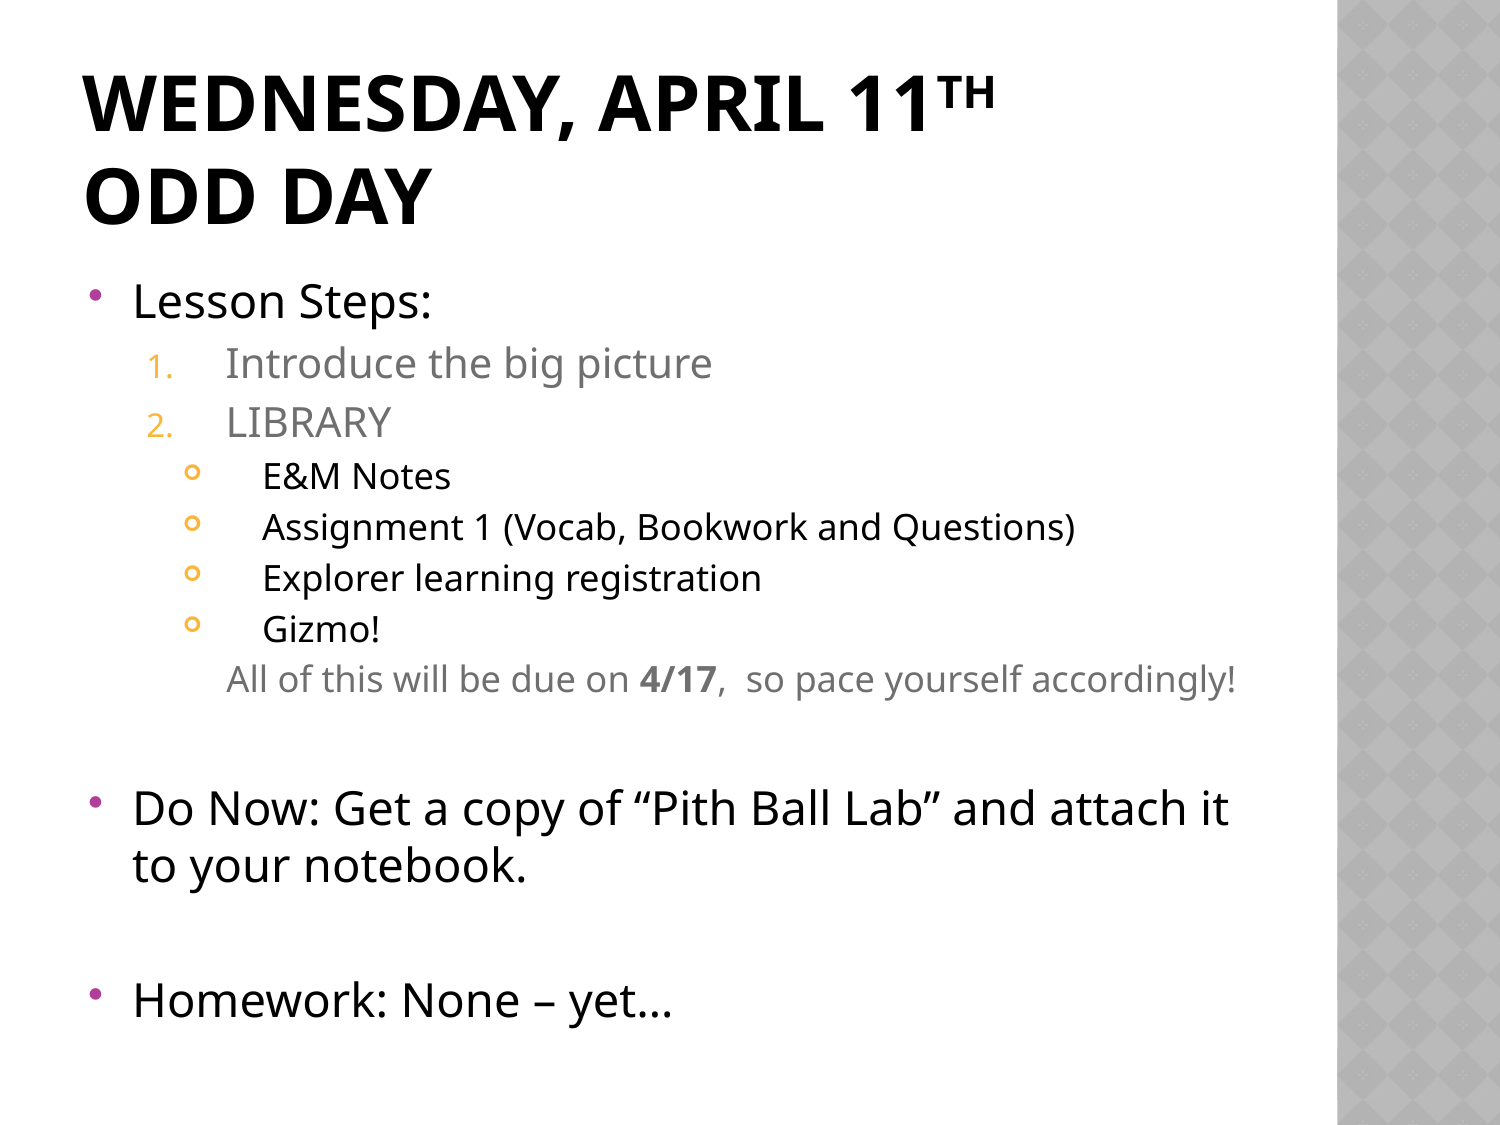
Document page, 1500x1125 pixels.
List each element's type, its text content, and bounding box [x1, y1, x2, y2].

list Lesson Steps: Introduce the big picture LIBRARY E&M Notes Assignment 1 (Vocab, Bookwork and Questions) Explorer learning registration Gizmo! All of this will be due on 4/17, so pace yourself accordingly! Do Now: Get a copy of “Pith Ball Lab” and attach it to your notebook. Homework: None – yet… [75, 264, 1263, 1059]
title Wednesday, April 11th Odd Day [75, 52, 1263, 240]
